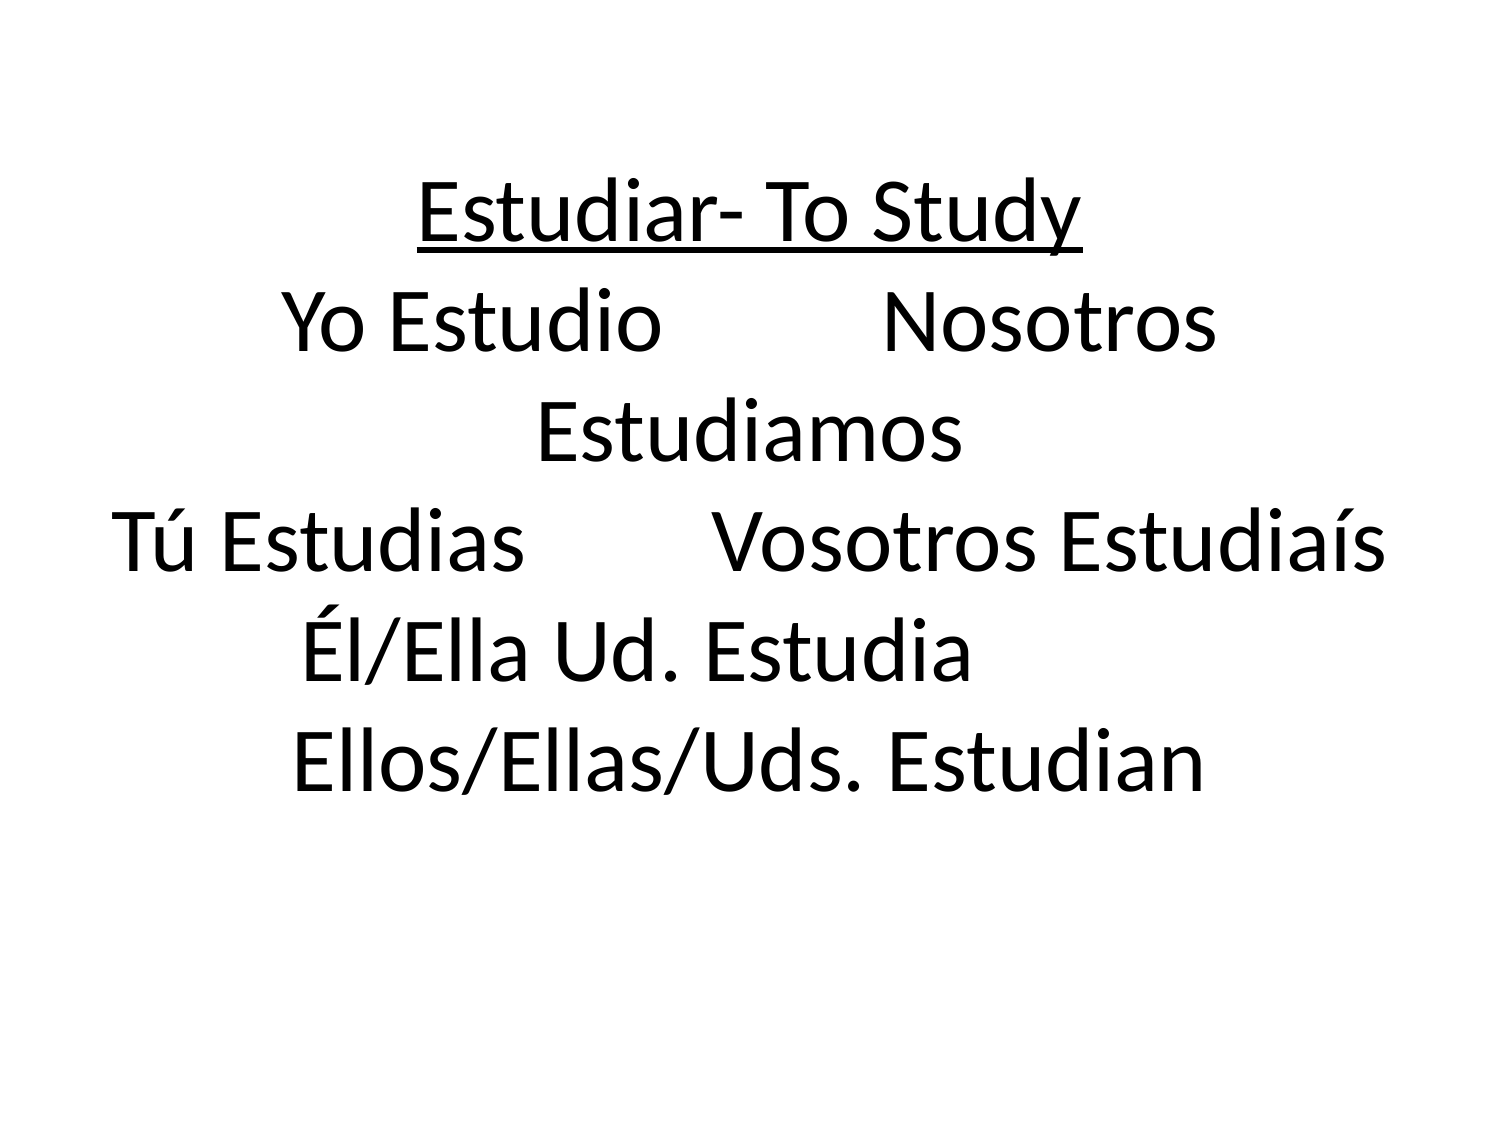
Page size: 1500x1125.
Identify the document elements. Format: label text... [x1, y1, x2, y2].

title Estudiar- To Study Yo Estudio Nosotros Estudiamos Tú Estudias Vosotros Estudiaís Él/Ella Ud. Estudia Ellos/Ellas/Uds. Estudian [75, 45, 1425, 915]
